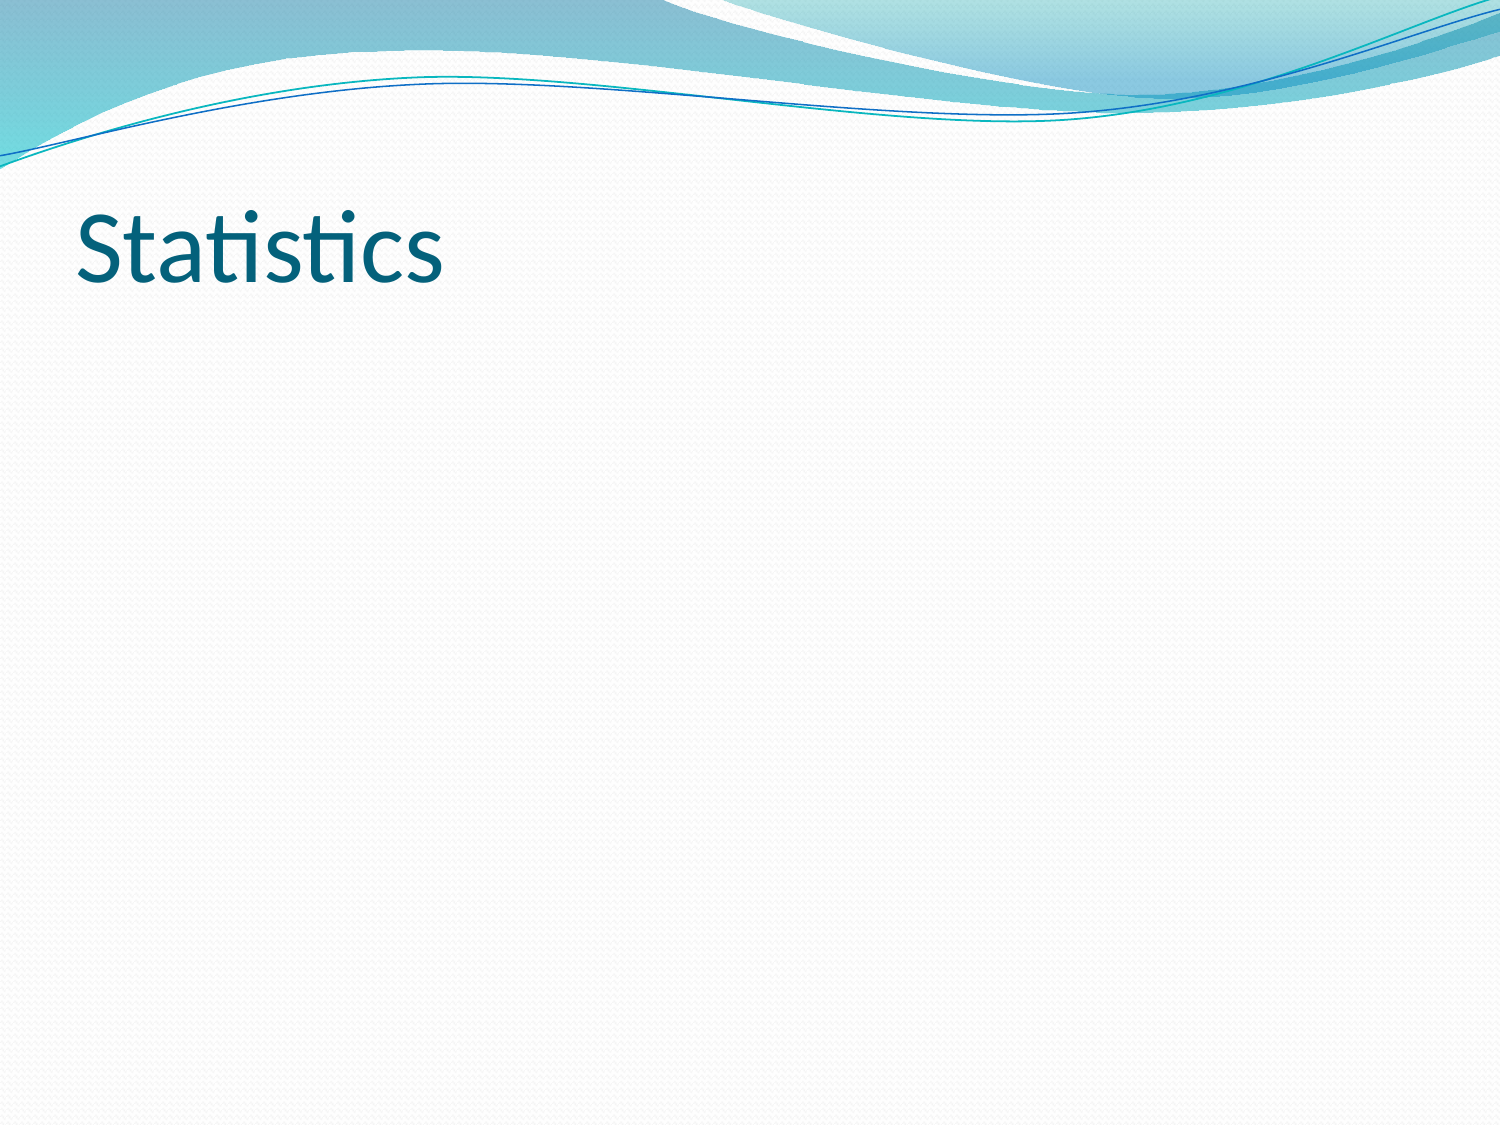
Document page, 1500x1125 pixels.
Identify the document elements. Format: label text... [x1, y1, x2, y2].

title Statistics [75, 115, 1425, 303]
